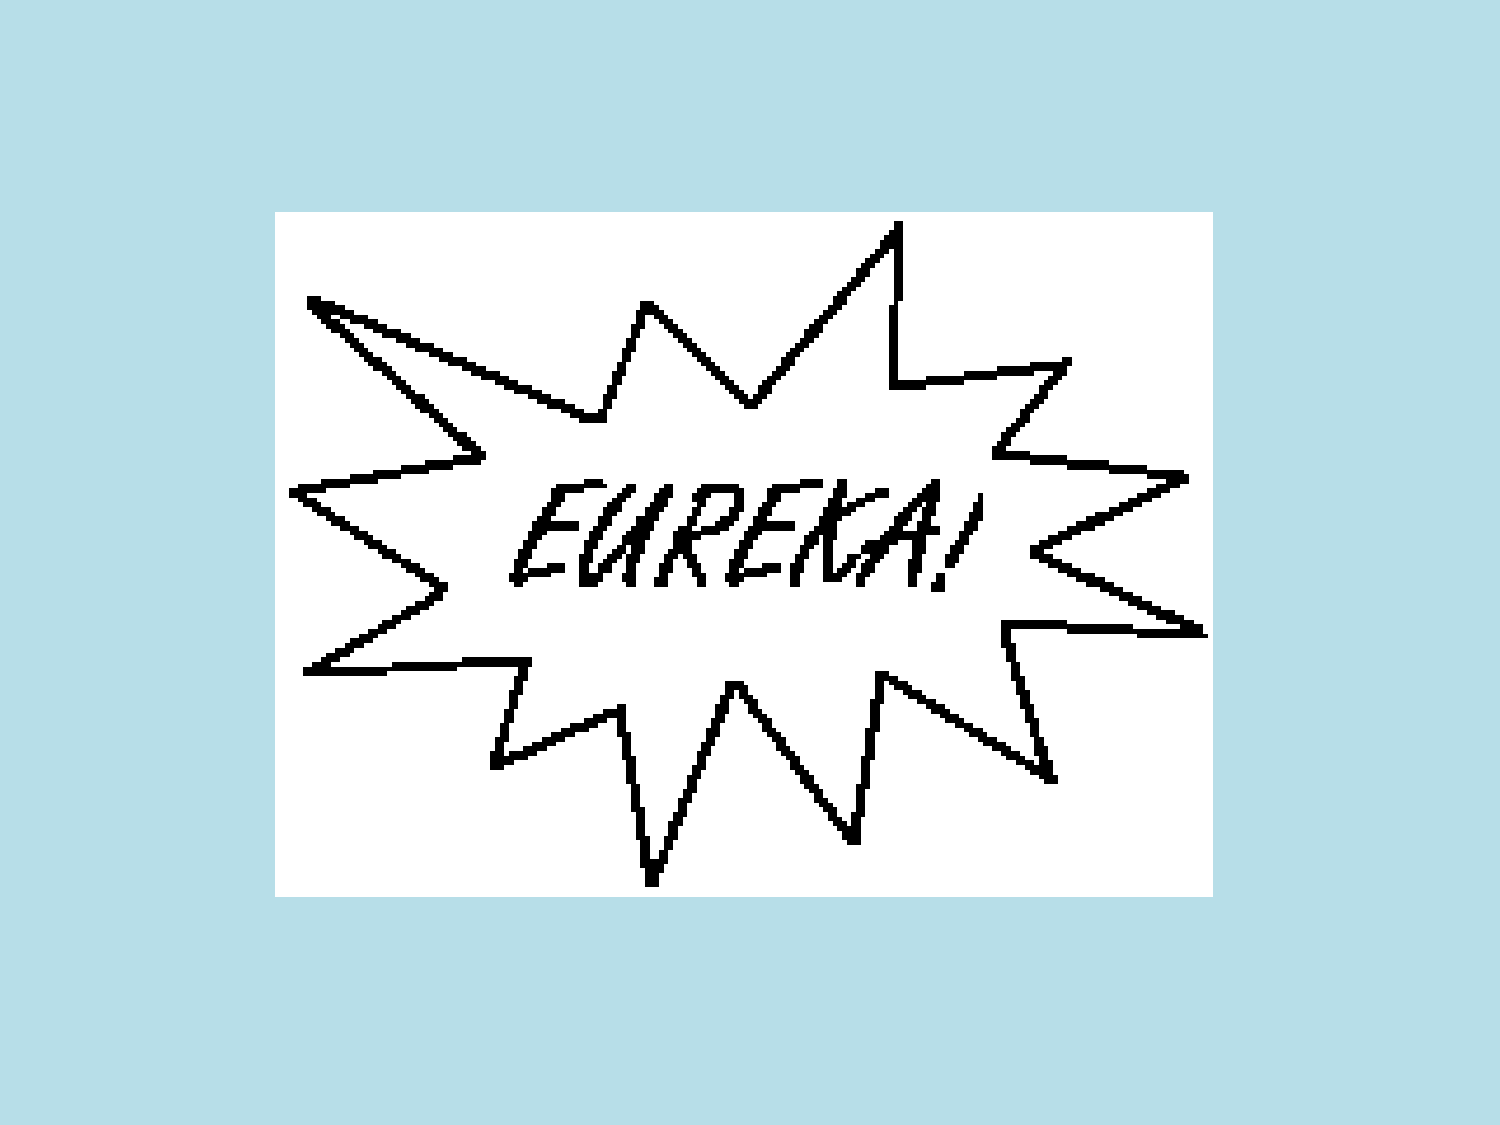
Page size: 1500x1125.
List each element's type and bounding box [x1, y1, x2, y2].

picture [274, 212, 1213, 898]
